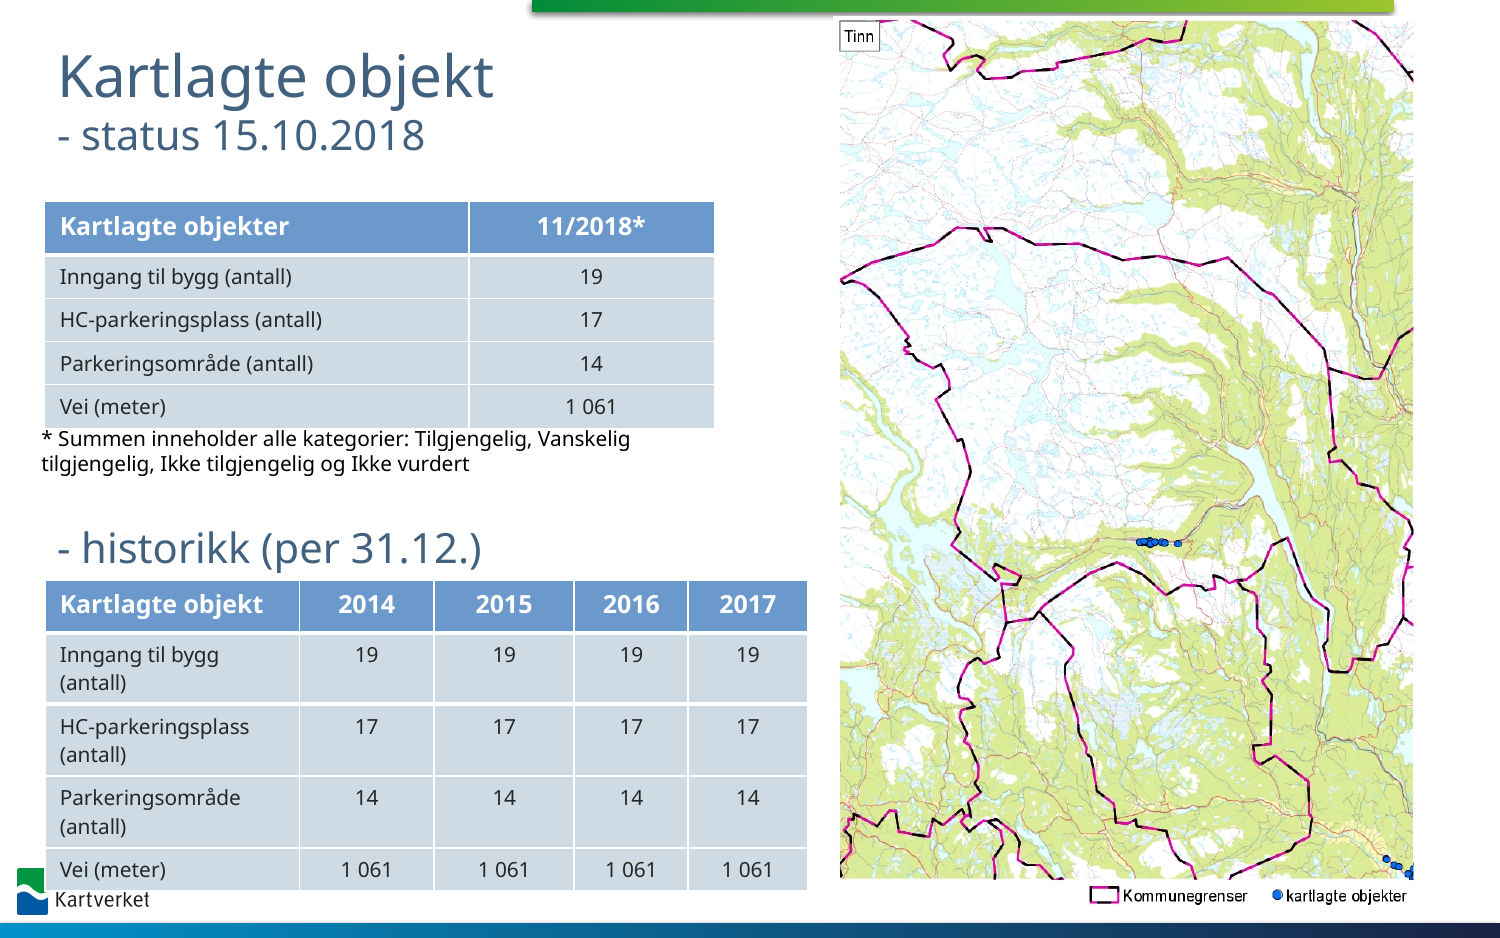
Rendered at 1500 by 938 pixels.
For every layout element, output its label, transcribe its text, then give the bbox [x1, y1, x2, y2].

table_cell 1 061 [575, 849, 687, 890]
table_cell 19 [470, 257, 714, 298]
table_cell 14 [689, 777, 807, 847]
text_box Kartlagte objekt - status 15.10.2018 [42, 24, 828, 167]
table_header Kartlagte objekter [45, 202, 468, 253]
table_cell 19 [435, 635, 573, 702]
table_cell 17 [689, 706, 807, 775]
picture [833, 16, 1419, 913]
table_cell 1 061 [689, 849, 807, 890]
table_header 2017 [689, 581, 807, 631]
table_header 2016 [575, 581, 687, 631]
table_header Kartlagte objekt [46, 581, 299, 631]
table_cell 1 061 [300, 849, 433, 890]
table_cell HC-parkeringsplass (antall) [45, 299, 468, 341]
table_header 11/2018* [470, 202, 714, 253]
table_cell Inngang til bygg (antall) [45, 257, 468, 298]
table_cell Inngang til bygg (antall) [46, 635, 299, 702]
table_cell 14 [575, 777, 687, 847]
table_header 2014 [300, 581, 433, 631]
table_cell 17 [300, 706, 433, 775]
text_box * Summen inneholder alle kategorier: Tilgjengelig, Vanskelig tilgjengelig, Ikke tilgjengelig og Ikke vurdert [26, 417, 711, 483]
table_cell Parkeringsområde (antall) [46, 777, 299, 847]
table_cell 17 [470, 299, 714, 341]
table_cell HC-parkeringsplass (antall) [46, 706, 299, 775]
table_cell 17 [435, 706, 573, 775]
table_cell 14 [470, 342, 714, 384]
table_cell Vei (meter) [45, 385, 468, 417]
table_header 2015 [435, 581, 573, 631]
table_cell 14 [300, 777, 433, 847]
text_box - historikk (per 31.12.) [42, 496, 828, 580]
table_cell 17 [575, 706, 687, 775]
table_cell Parkeringsområde (antall) [45, 342, 468, 384]
table_cell 19 [300, 635, 433, 702]
table_cell 14 [435, 777, 573, 847]
table_cell 19 [575, 635, 687, 702]
table_cell 1 061 [435, 849, 573, 890]
table_cell Vei (meter) [46, 849, 299, 890]
table_cell 1 061 [470, 385, 714, 428]
table_cell 19 [689, 635, 807, 702]
